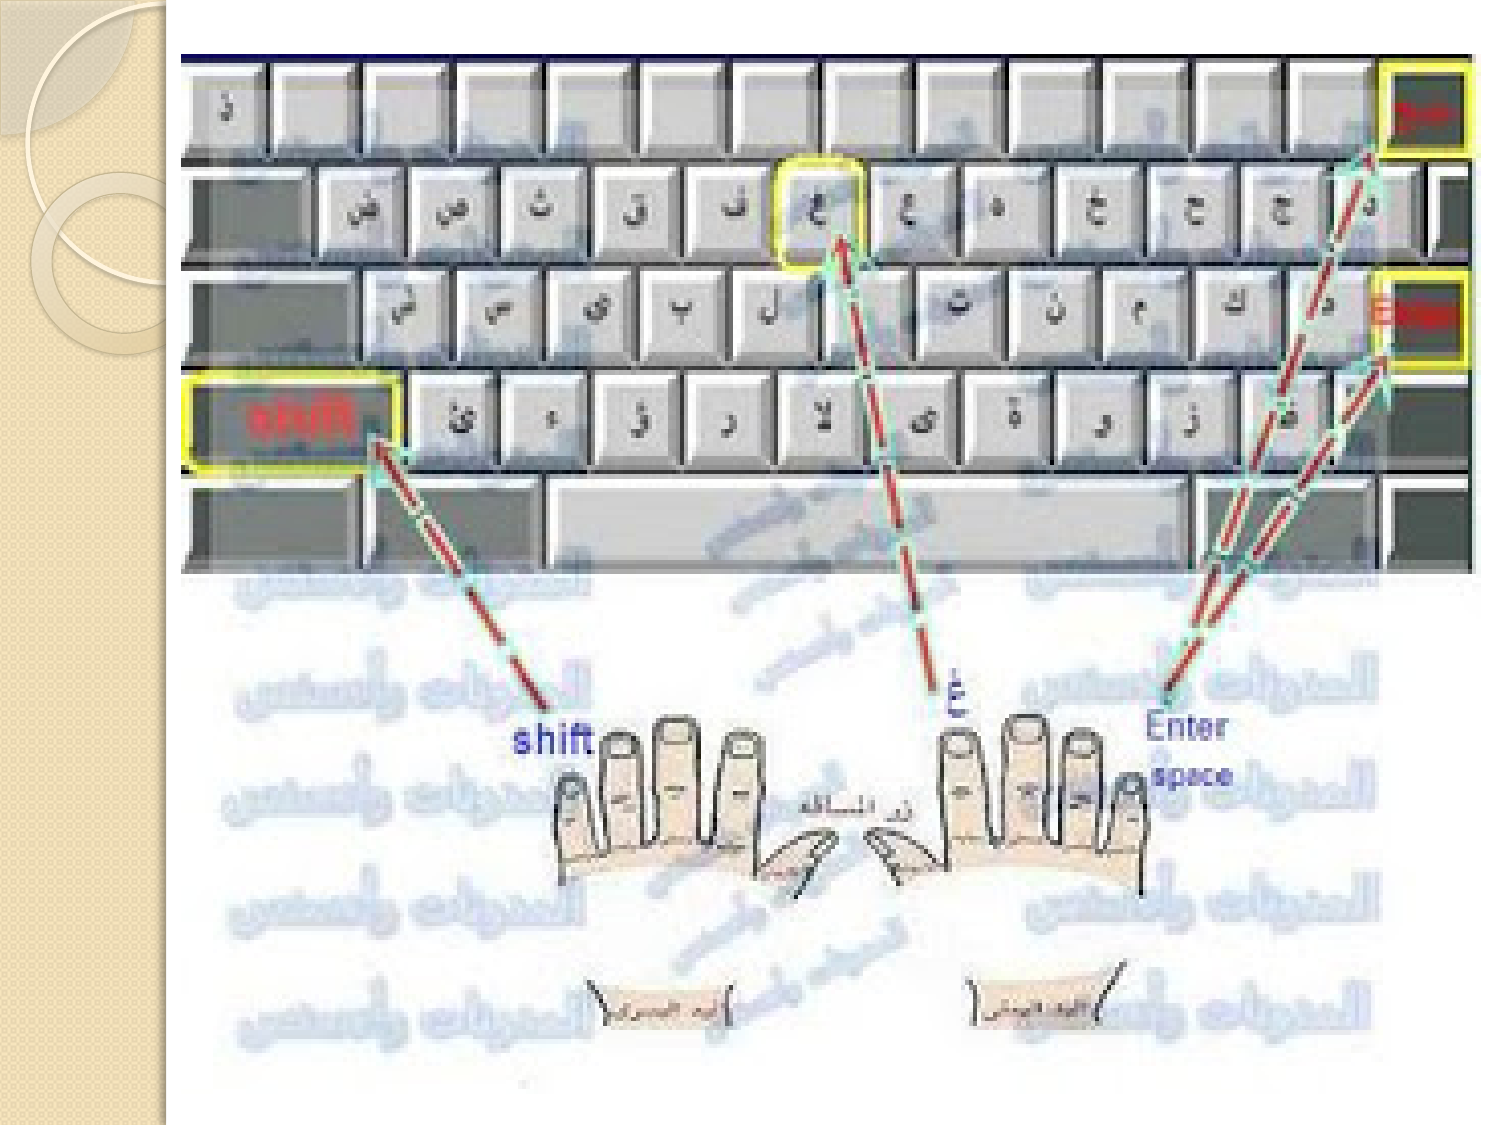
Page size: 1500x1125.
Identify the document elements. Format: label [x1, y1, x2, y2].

list [181, 54, 1481, 1095]
